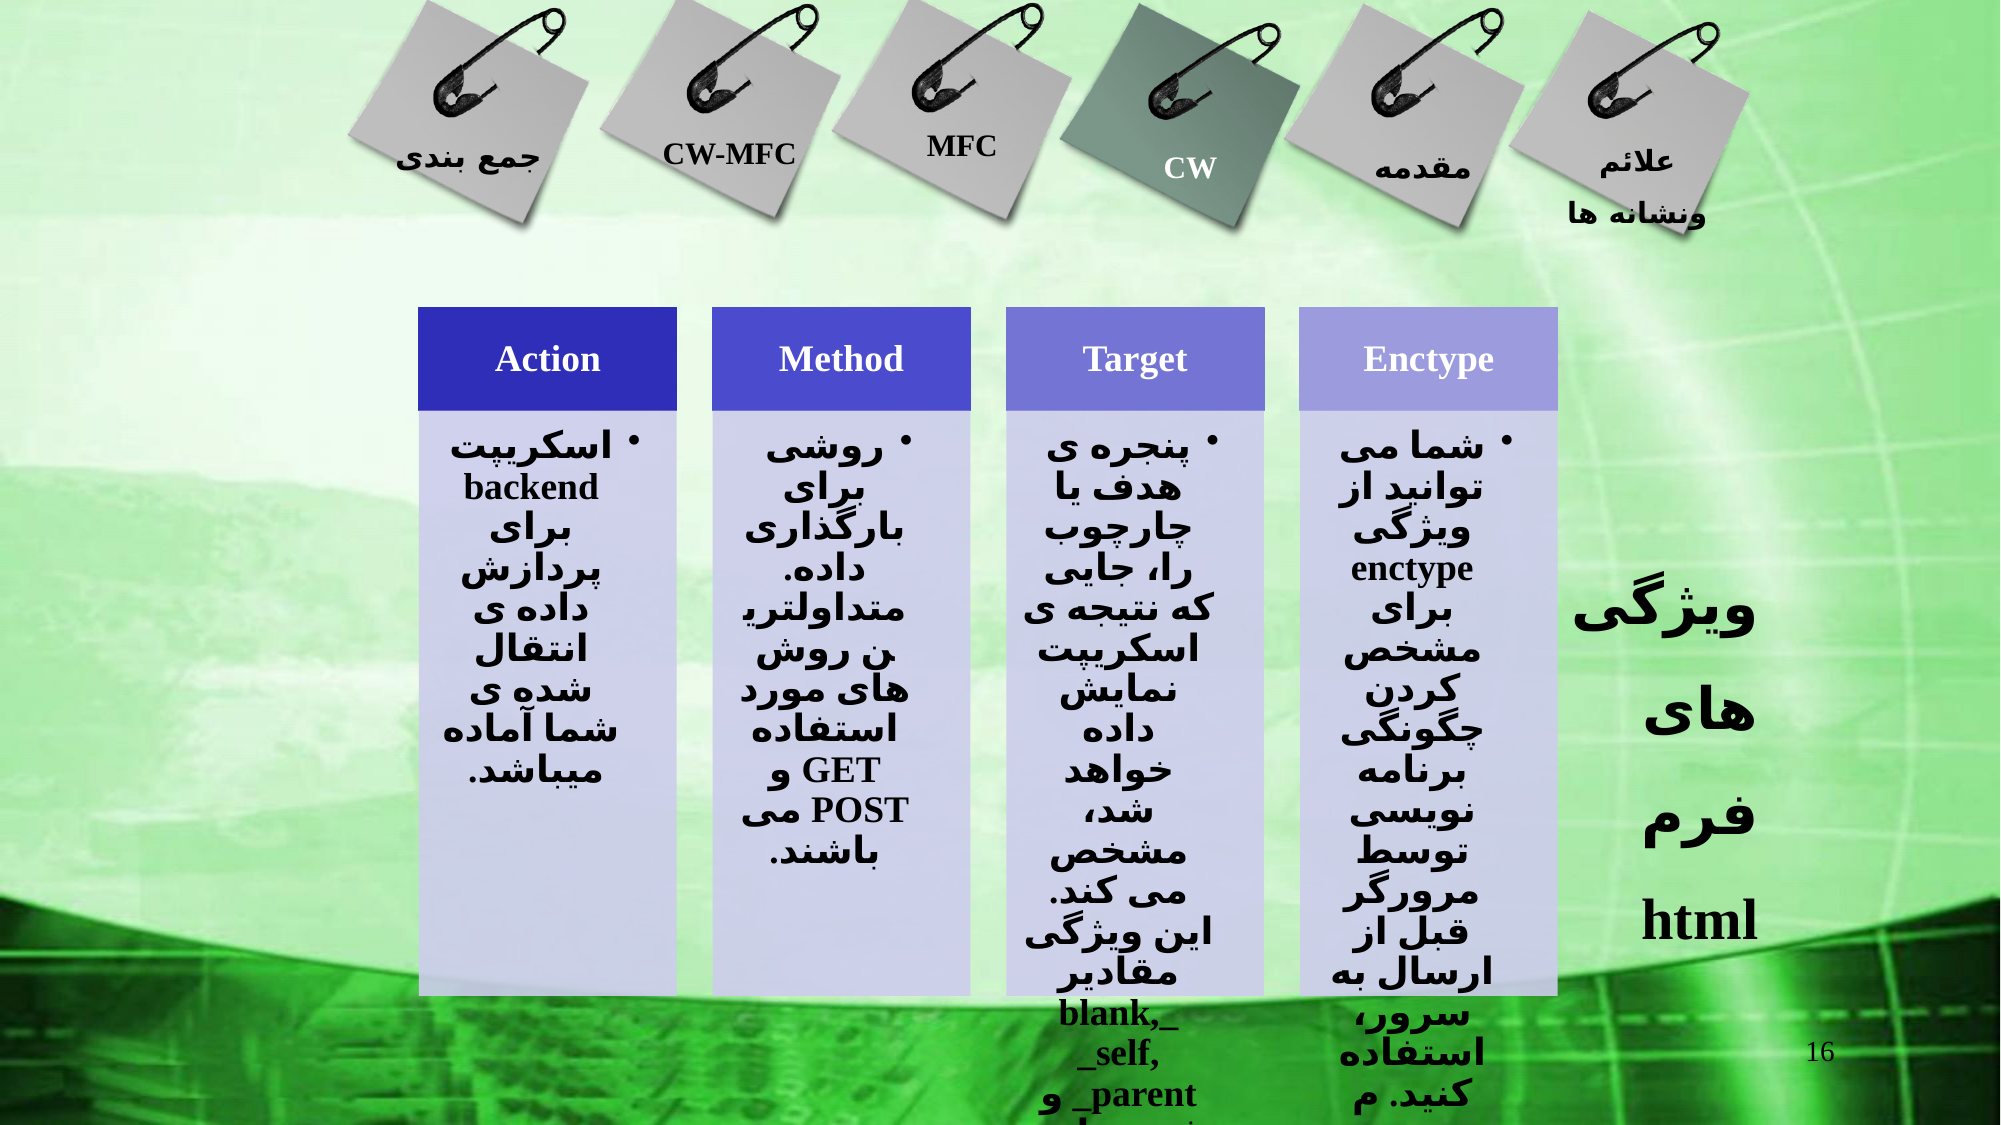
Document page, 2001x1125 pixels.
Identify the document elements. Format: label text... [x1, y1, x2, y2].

slide_number 16 [1433, 1024, 1851, 1101]
picture [0, 0, 2001, 1125]
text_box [418, 264, 1559, 1040]
text_box ویژگی های فرم html [1563, 524, 1774, 959]
